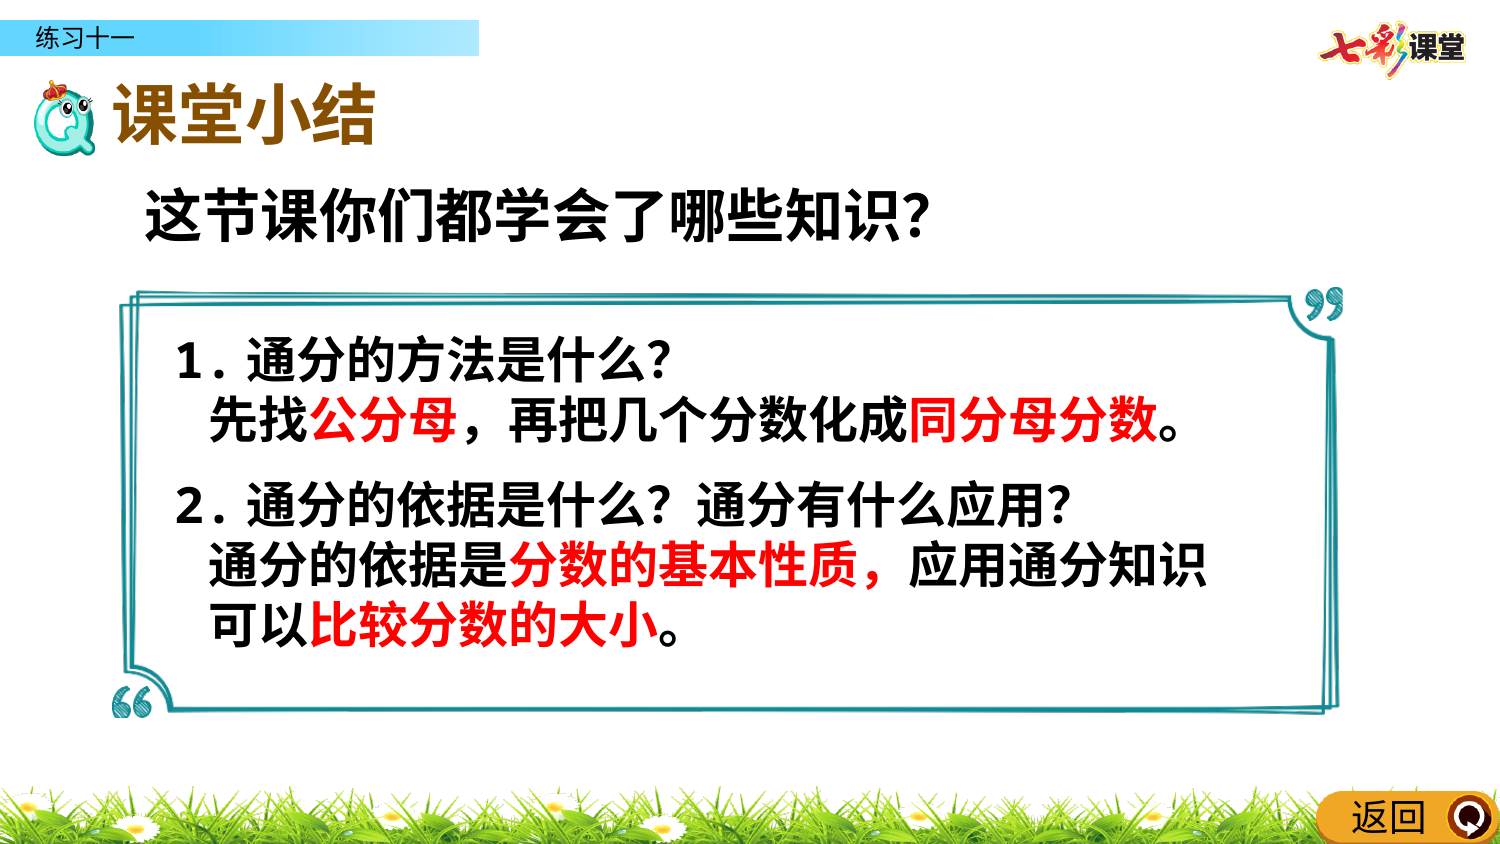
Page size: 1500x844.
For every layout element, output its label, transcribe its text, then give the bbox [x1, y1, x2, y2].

picture [1316, 20, 1468, 80]
picture [34, 80, 96, 156]
text_box 这节课你们都学会了哪些知识？ [133, 173, 972, 255]
picture [111, 287, 1343, 718]
text_box 课堂小结 [100, 67, 404, 159]
picture [0, 786, 1500, 844]
